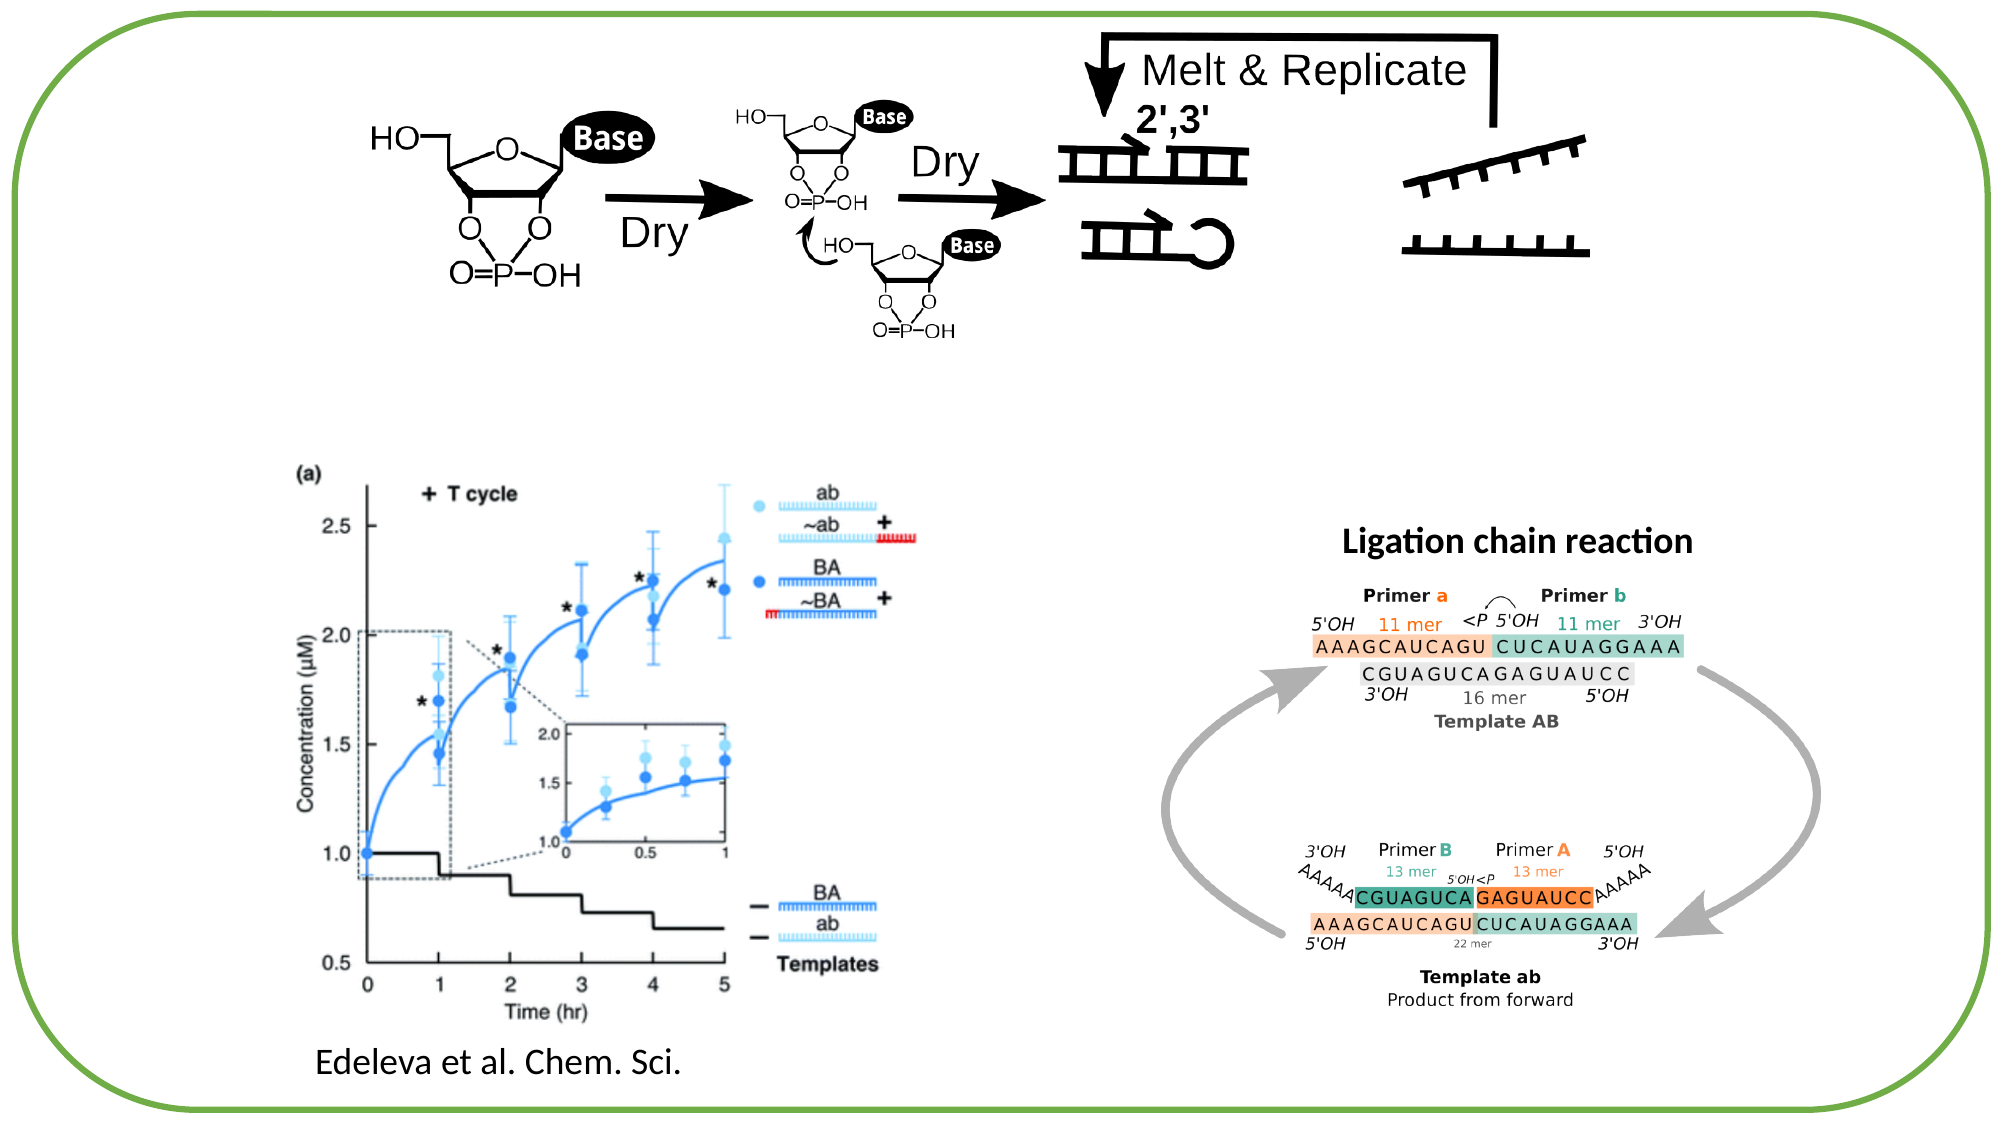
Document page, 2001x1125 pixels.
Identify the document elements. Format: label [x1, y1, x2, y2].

picture [276, 450, 937, 1031]
text_box [13, 12, 1989, 1111]
picture [372, 32, 1590, 338]
picture [1161, 588, 1821, 1006]
